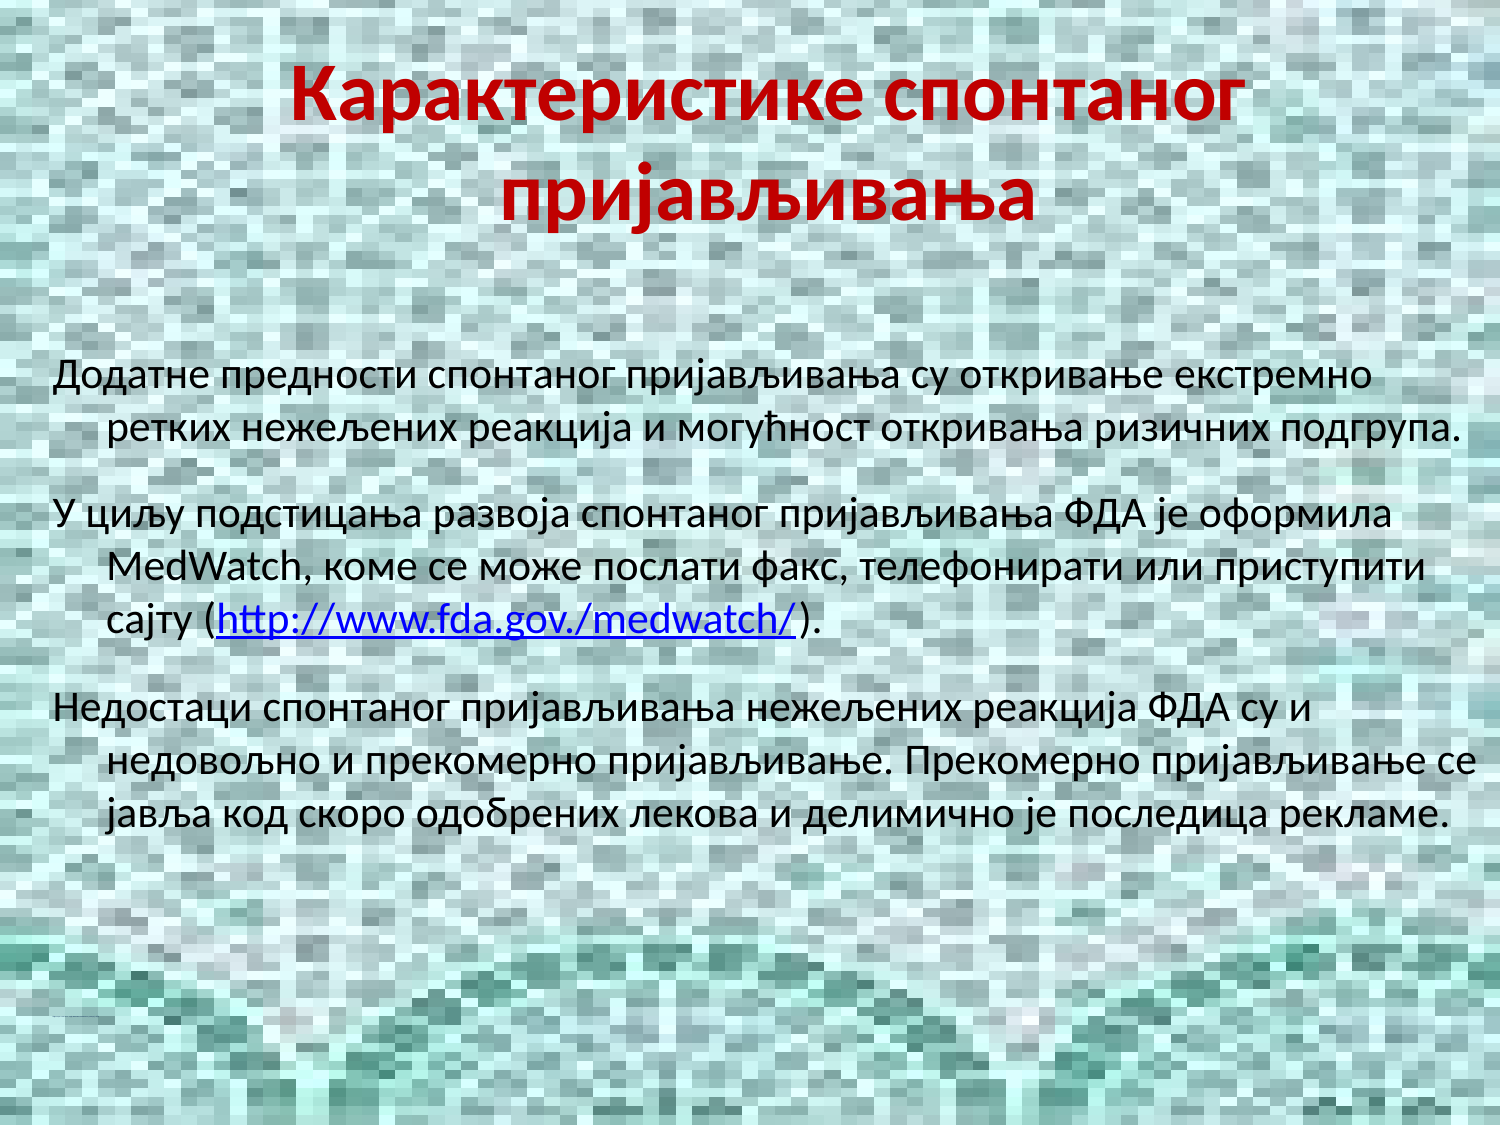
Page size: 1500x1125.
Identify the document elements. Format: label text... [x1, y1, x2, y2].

title Карактеристике спонтаног пријављивања [37, 75, 1500, 200]
list Додатне предности спонтаног пријављивања су откривање екстремно ретких нежељених реакција и могућност откривања ризичних подгрупа. У циљу подстицања развоја спонтаног пријављивања ФДА је оформила MedWatch, коме се може послати факс, телефонирати или приступити сајту (http://www.fda.gov./medwatch/). Недостаци спонтаног пријављивања нежељених реакција ФДА су и недовољно и прекомерно пријављивање. Прекомерно пријављивање се јавља код скоро одобрених лекова и делимично је последица рекламе. Недостаци спонтаног пријављивања нежељених реакција ФДА [37, 337, 1500, 1125]
picture [0, 0, 1500, 1125]
